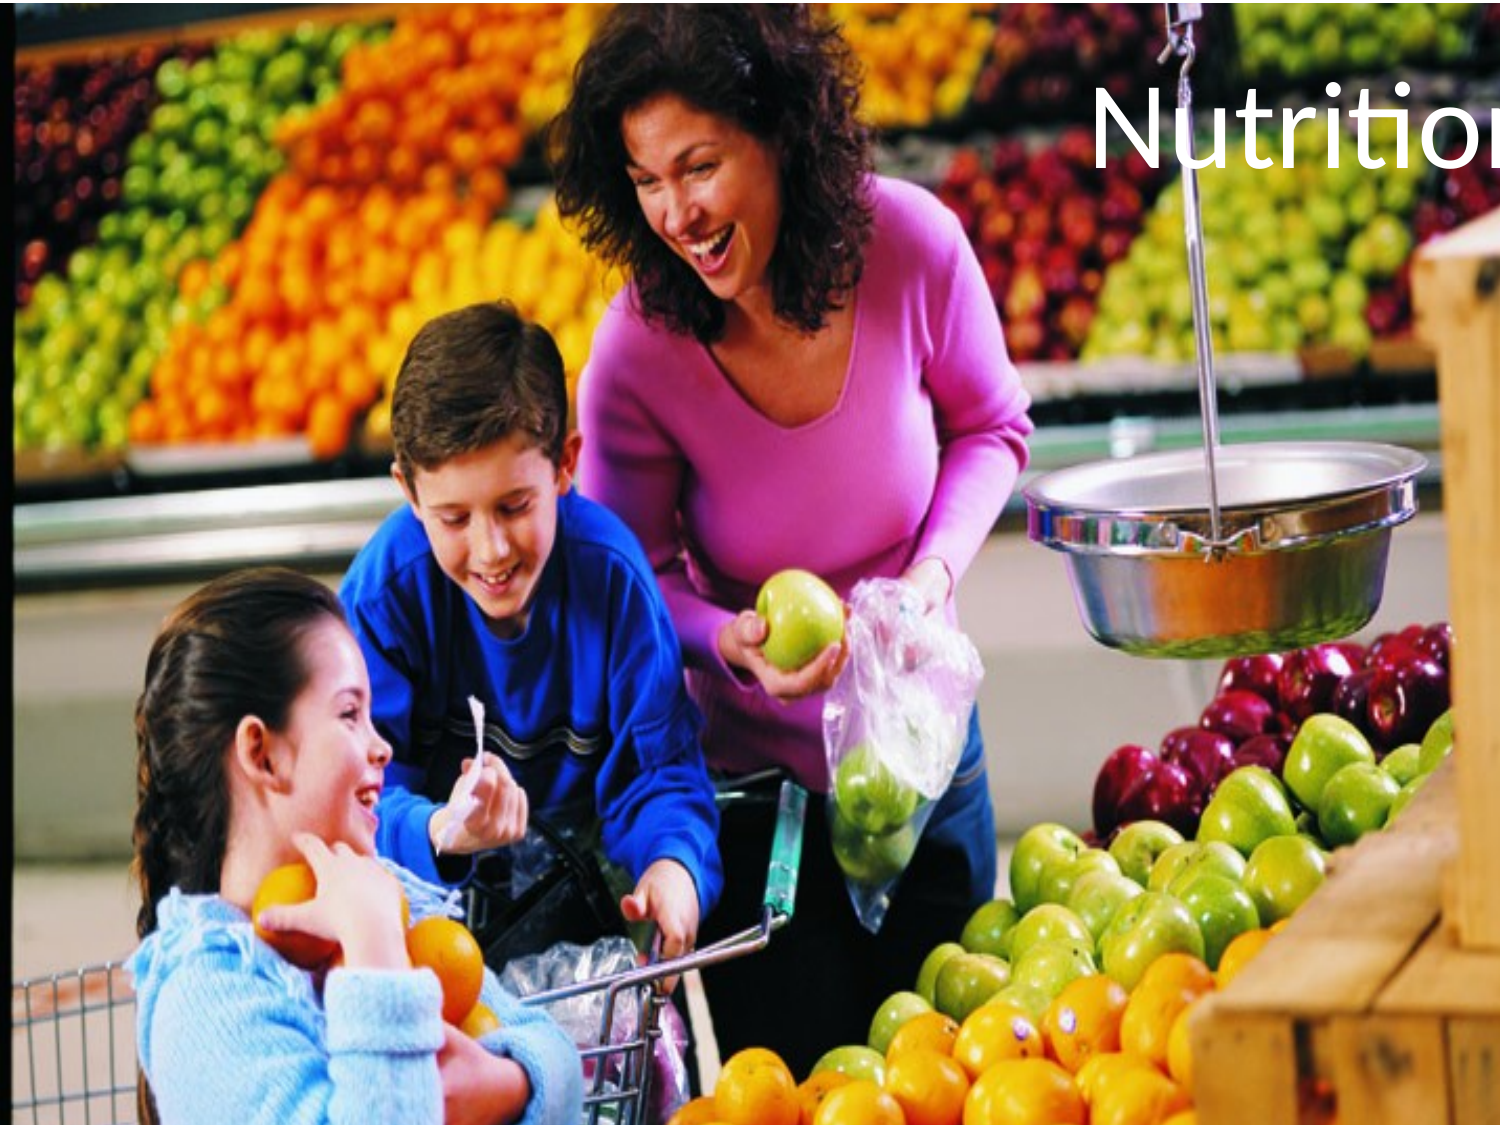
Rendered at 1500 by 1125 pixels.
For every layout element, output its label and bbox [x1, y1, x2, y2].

list [0, 2, 1500, 1125]
